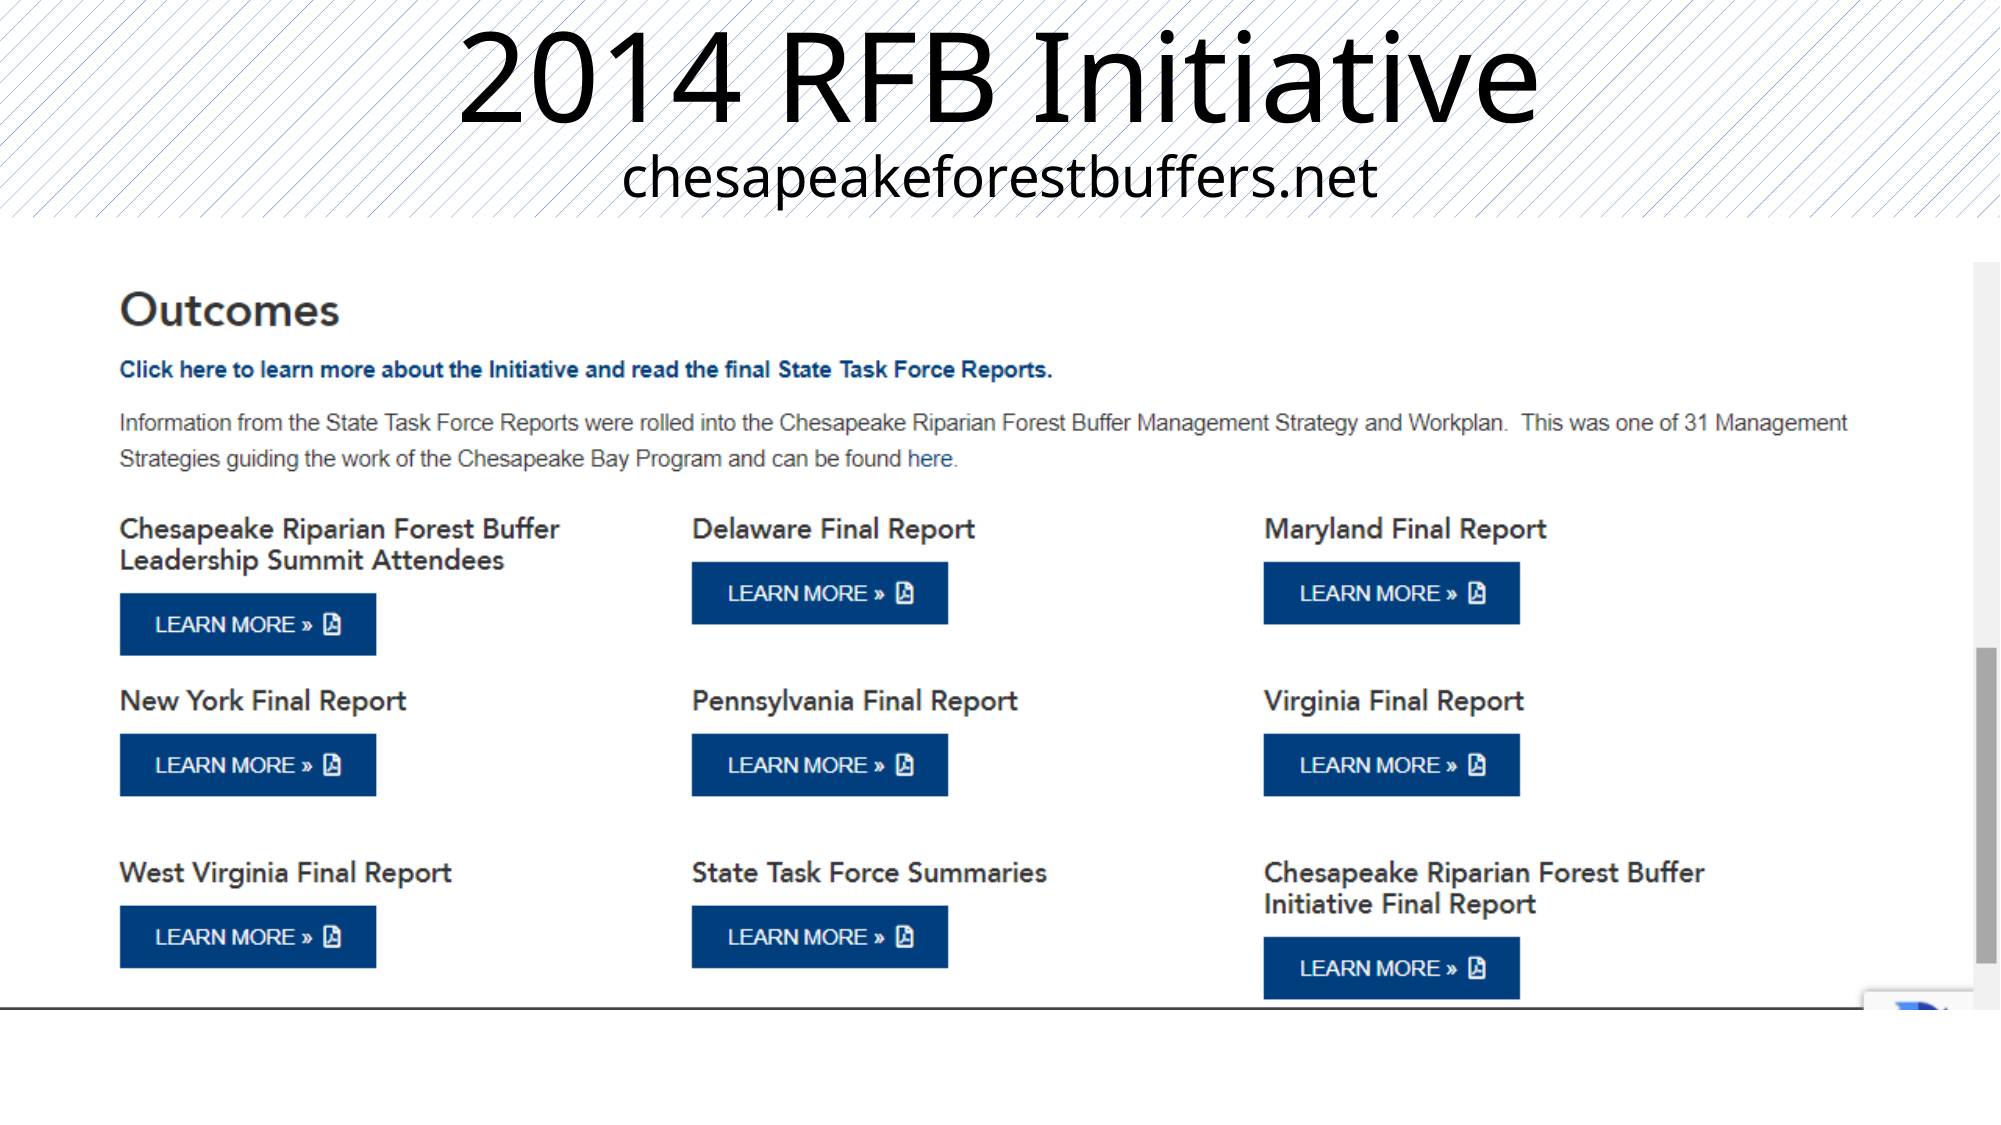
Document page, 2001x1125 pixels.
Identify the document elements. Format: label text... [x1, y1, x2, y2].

title 2014 RFB Initiative chesapeakeforestbuffers.net [0, 0, 2000, 218]
picture [0, 262, 2000, 1010]
